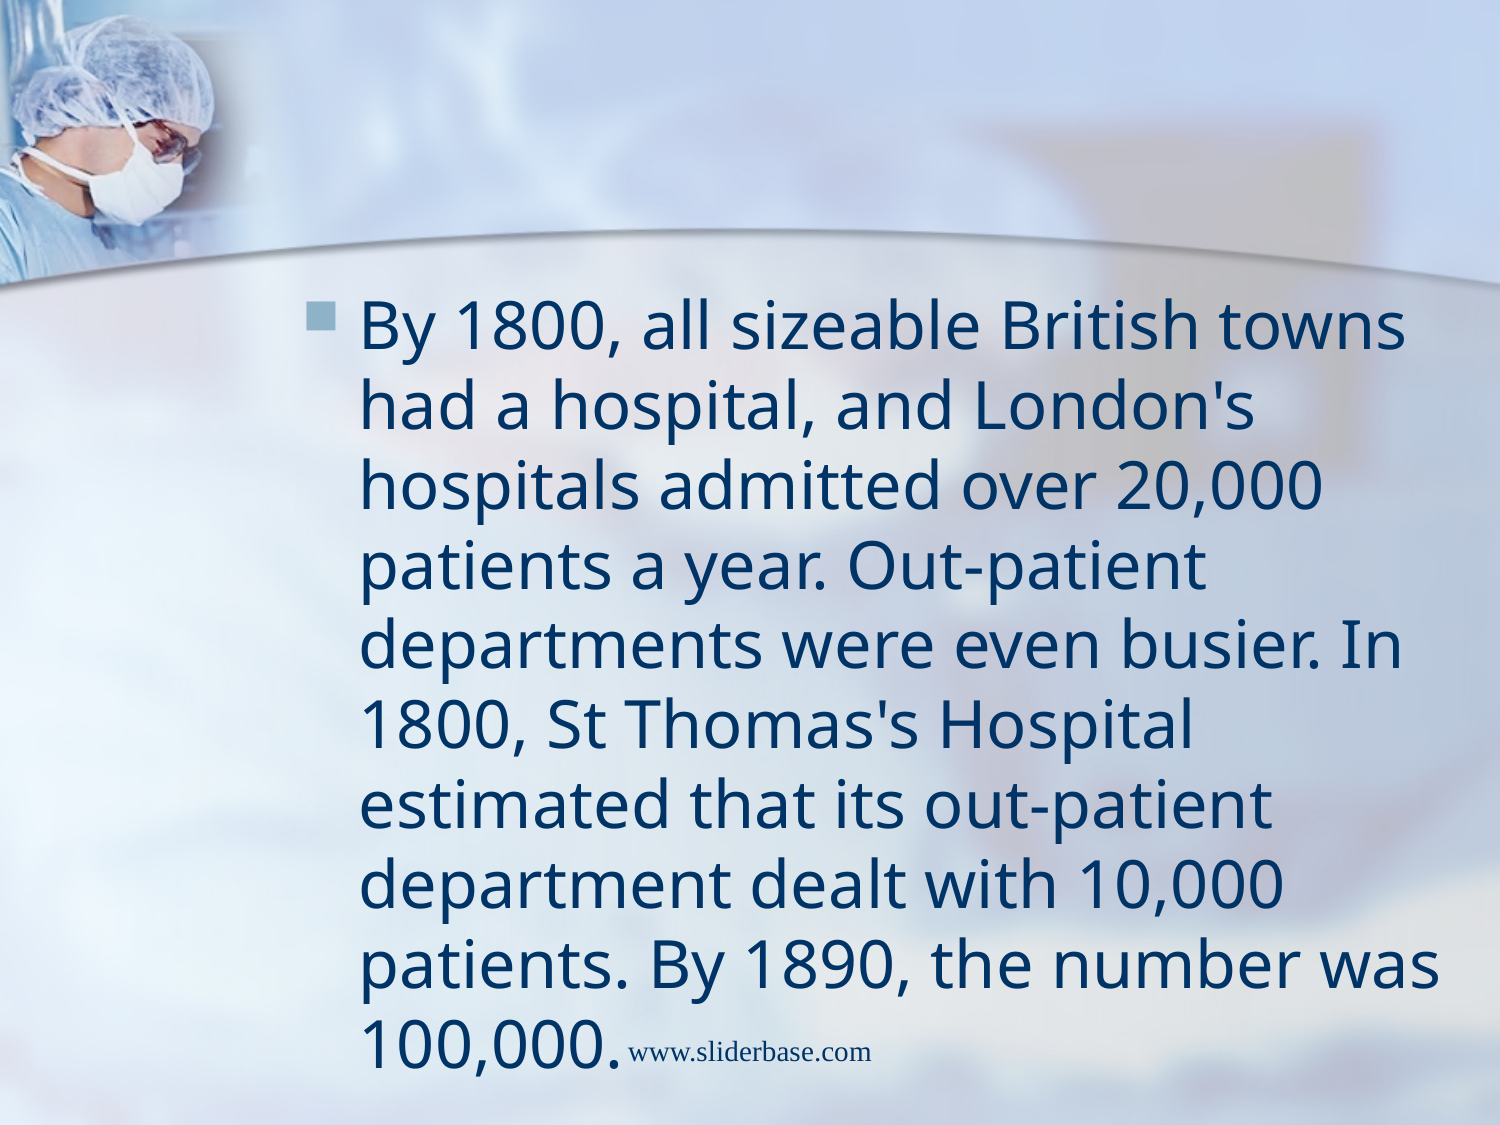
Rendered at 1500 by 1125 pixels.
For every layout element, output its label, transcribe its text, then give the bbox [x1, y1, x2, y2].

picture [0, 0, 1500, 1125]
list By 1800, all sizeable British towns had a hospital, and London's hospitals admitted over 20,000 patients a year. Out-patient departments were even busier. In 1800, St Thomas's Hospital estimated that its out-patient department dealt with 10,000 patients. By 1890, the number was 100,000. [287, 275, 1500, 1050]
footer www.sliderbase.com [512, 1024, 988, 1103]
